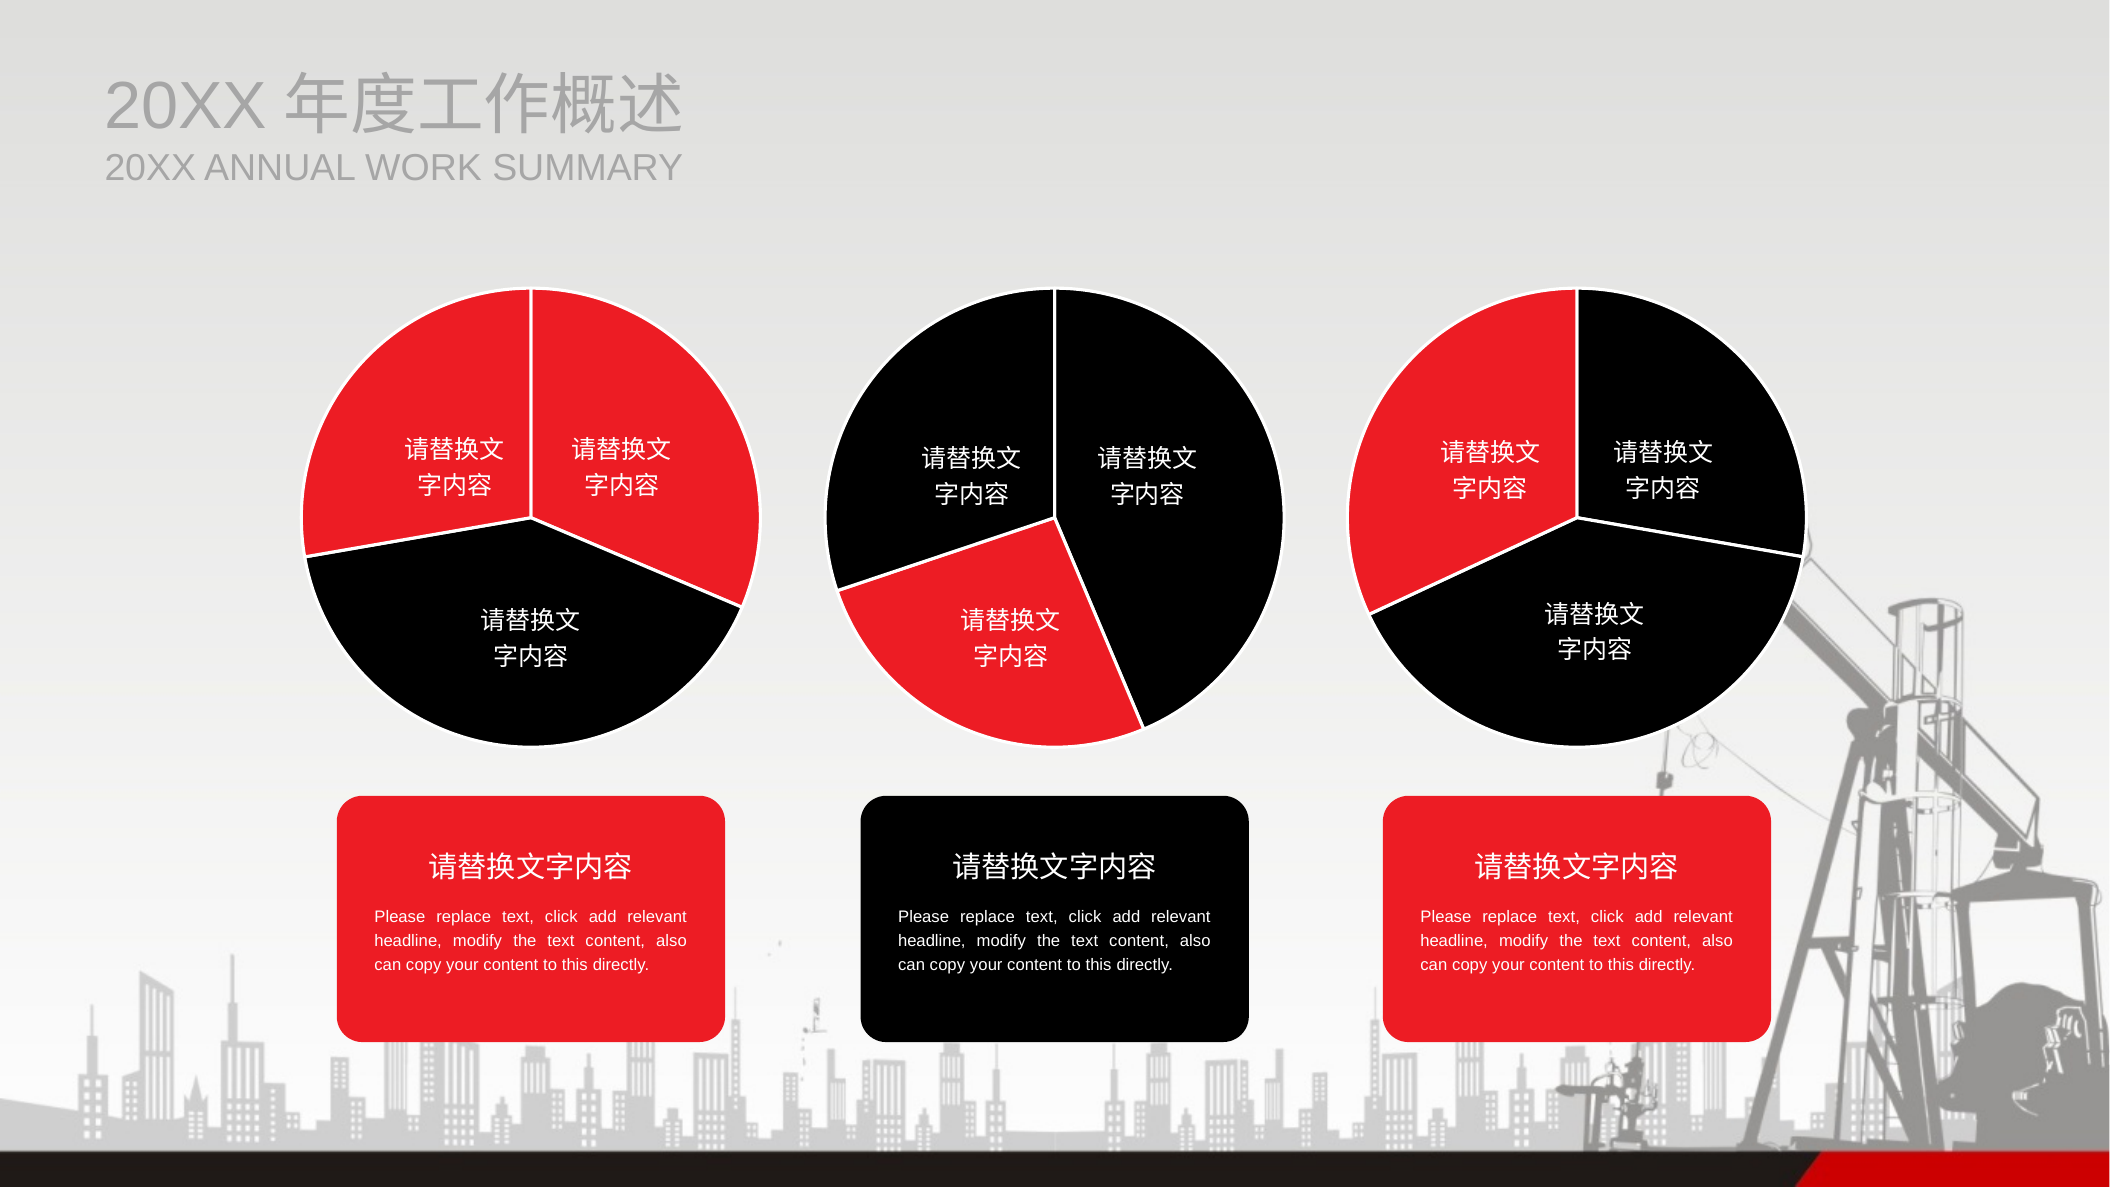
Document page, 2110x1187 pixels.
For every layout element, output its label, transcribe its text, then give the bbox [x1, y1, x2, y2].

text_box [1382, 795, 1772, 1043]
text_box 20XX年度工作概述 [104, 61, 692, 142]
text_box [254, 278, 777, 757]
text_box 20XX ANNUAL WORK SUMMARY [104, 142, 692, 188]
picture [0, 0, 2110, 1187]
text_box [336, 795, 726, 1043]
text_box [777, 278, 1300, 757]
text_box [860, 795, 1249, 1043]
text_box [1300, 278, 1854, 757]
